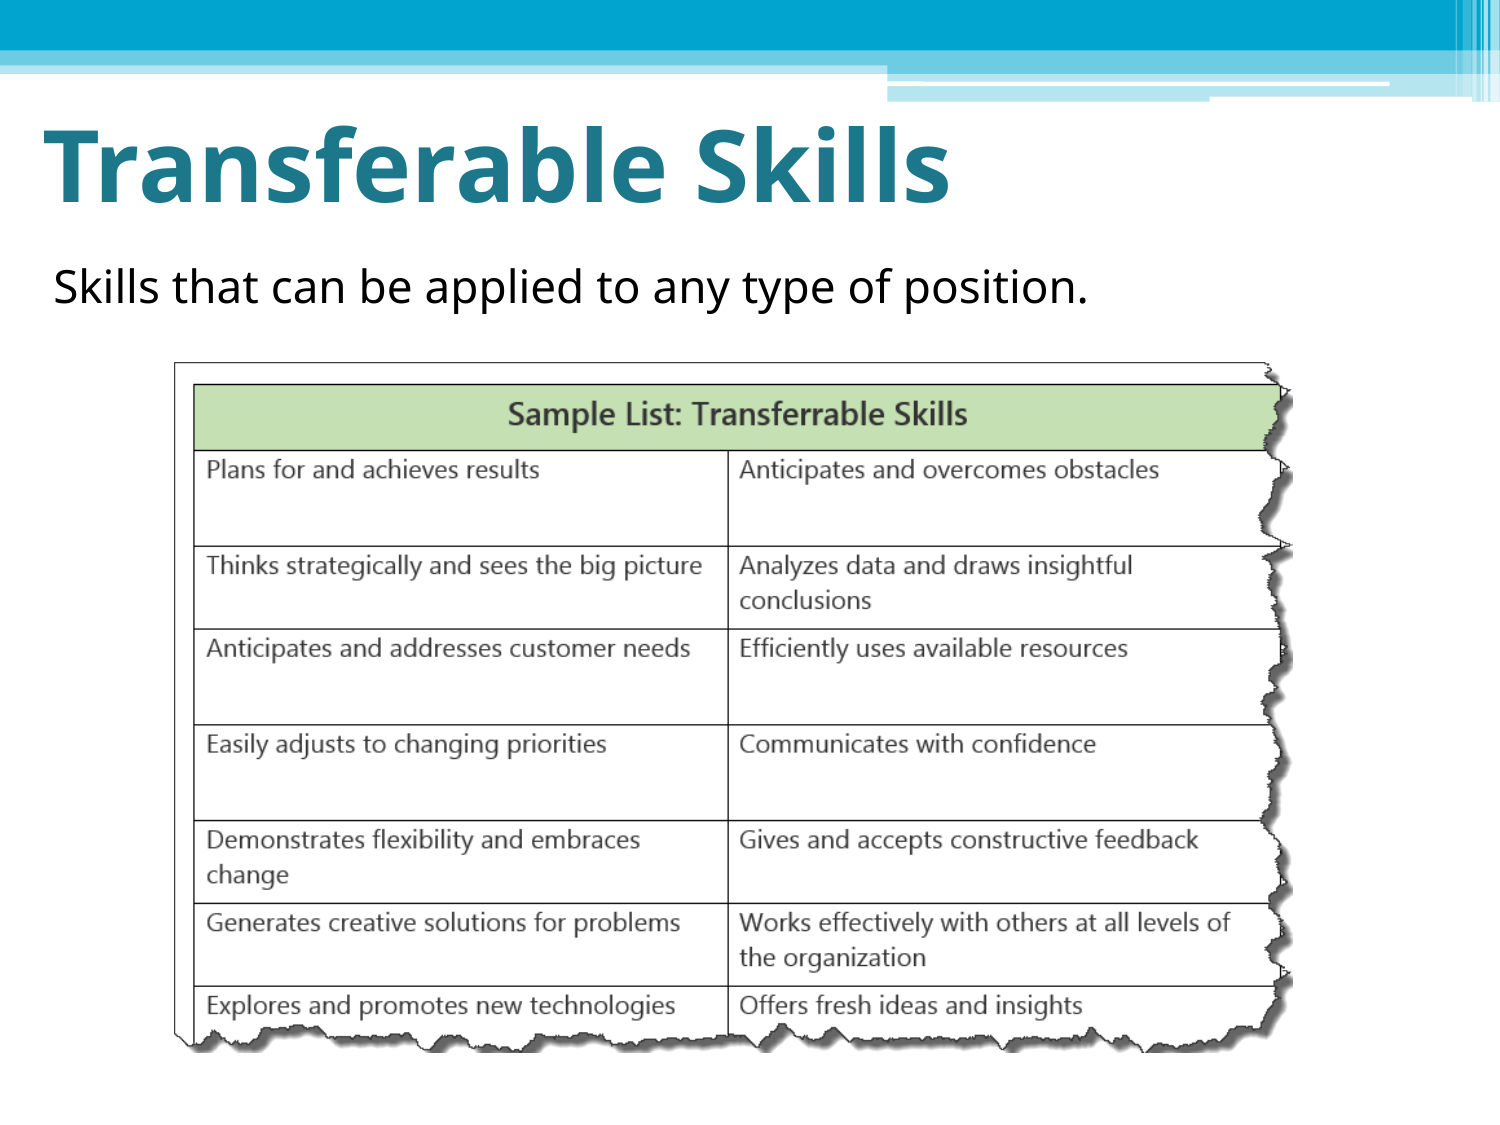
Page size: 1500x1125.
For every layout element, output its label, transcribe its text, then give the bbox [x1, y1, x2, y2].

title Transferable Skills [27, 87, 1378, 238]
list Skills that can be applied to any type of position. [24, 249, 1225, 329]
picture [174, 362, 1293, 1053]
